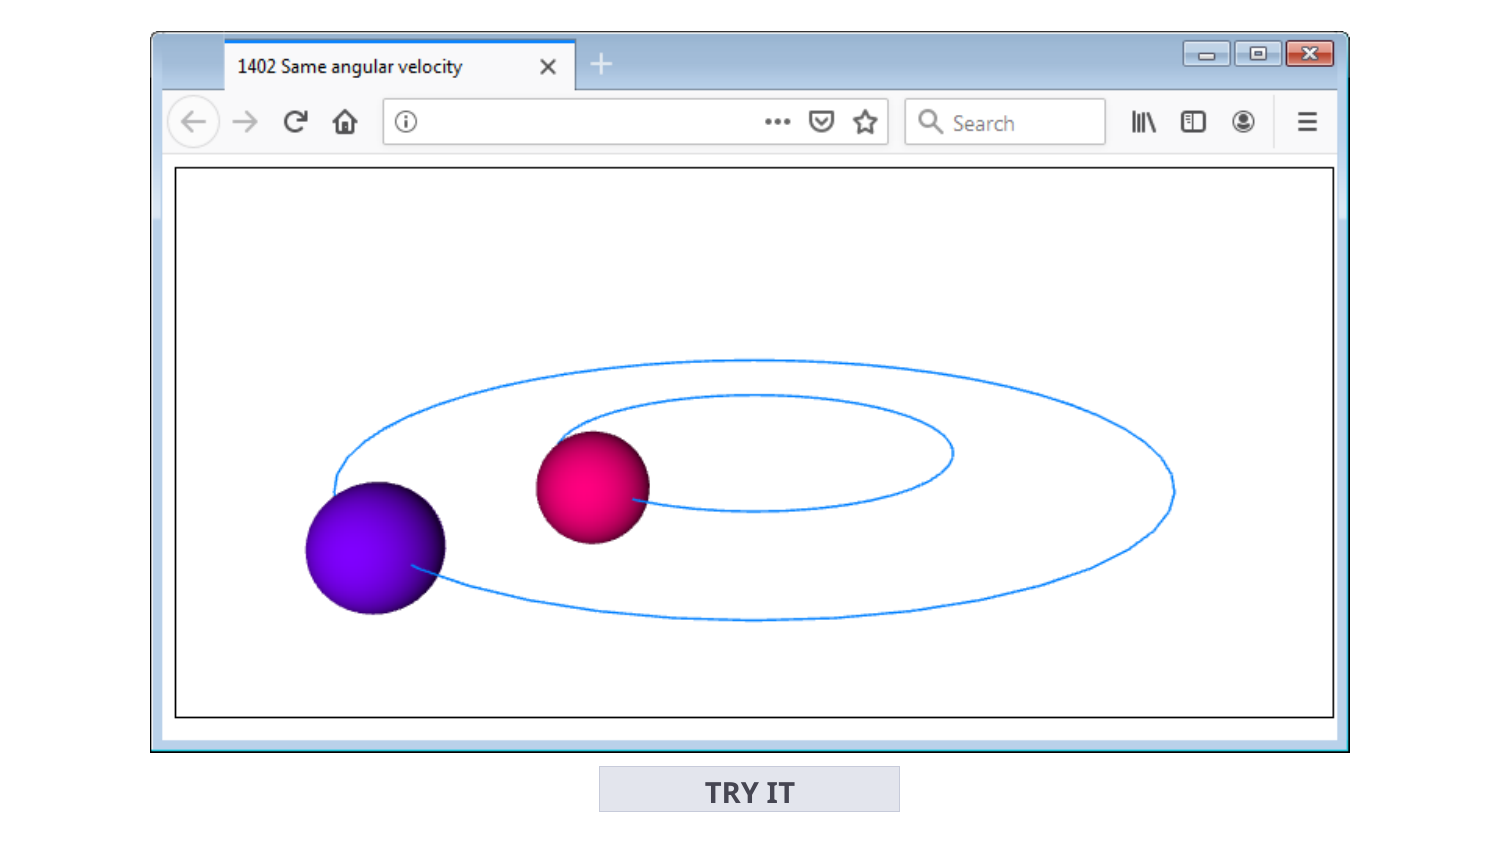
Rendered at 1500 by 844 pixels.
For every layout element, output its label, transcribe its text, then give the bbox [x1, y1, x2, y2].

picture [149, 31, 1351, 753]
text_box TRY IT [599, 766, 900, 812]
